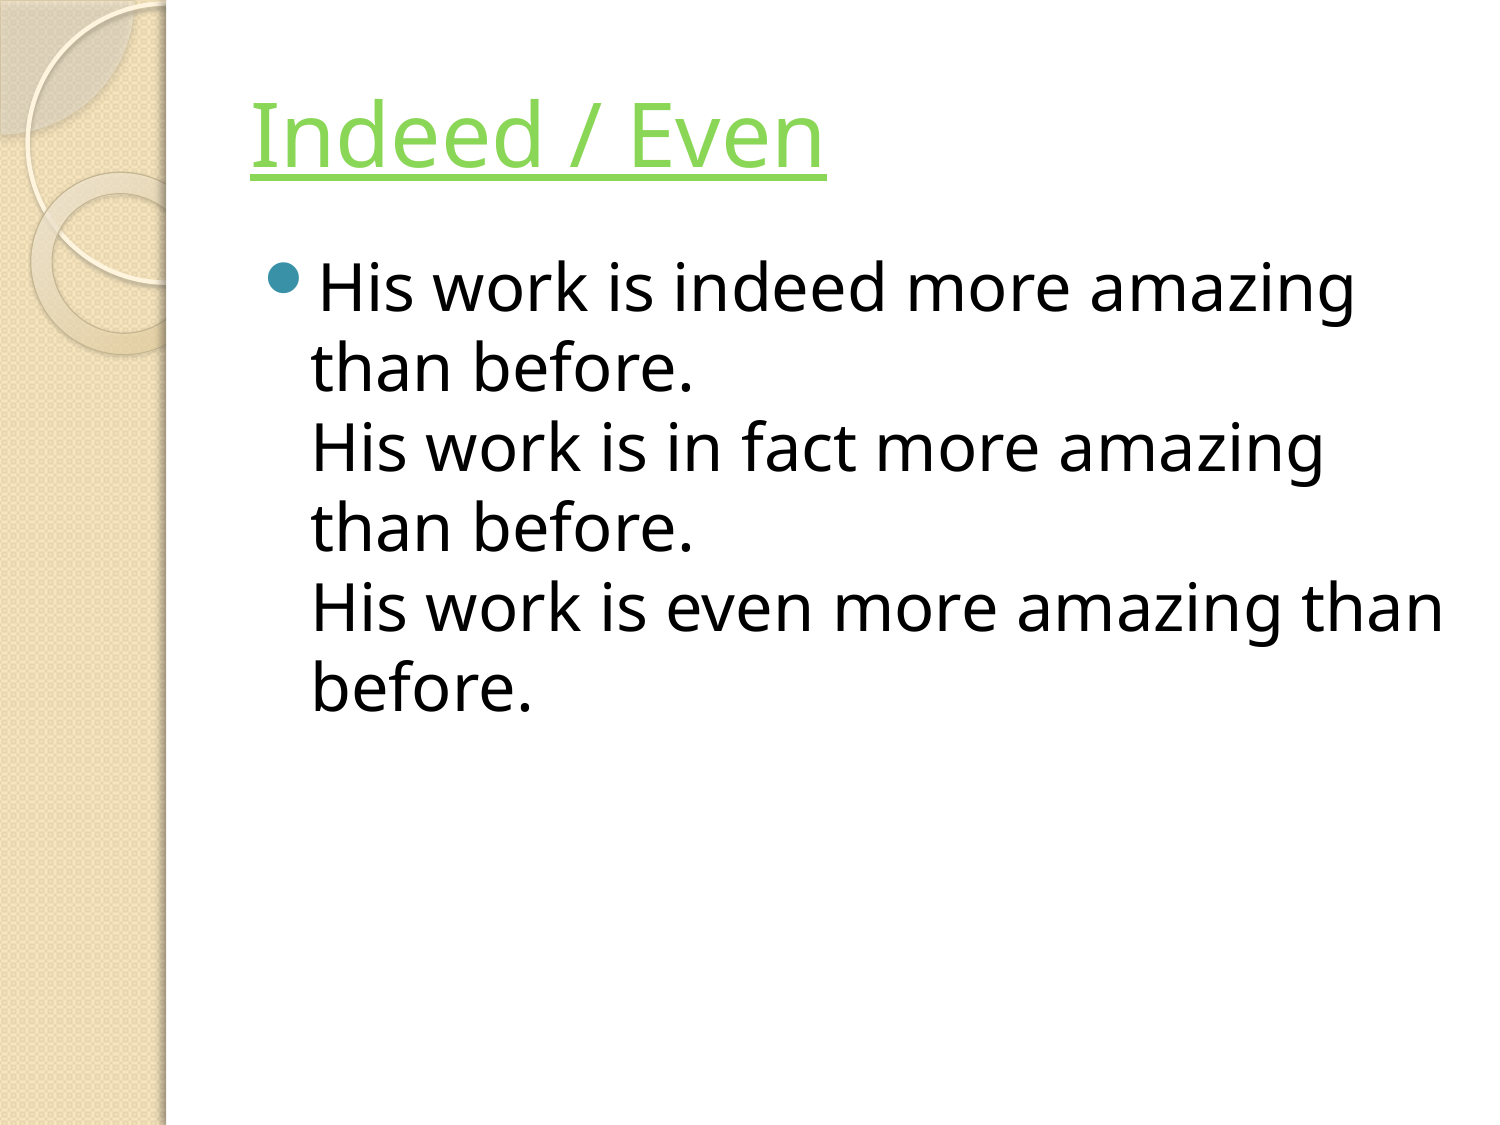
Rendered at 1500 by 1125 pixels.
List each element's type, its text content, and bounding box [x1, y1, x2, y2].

title Indeed / Even [235, 45, 1466, 233]
list His work is indeed more amazing than before. His work is in fact more amazing than before. His work is even more amazing than before. [235, 237, 1466, 1025]
